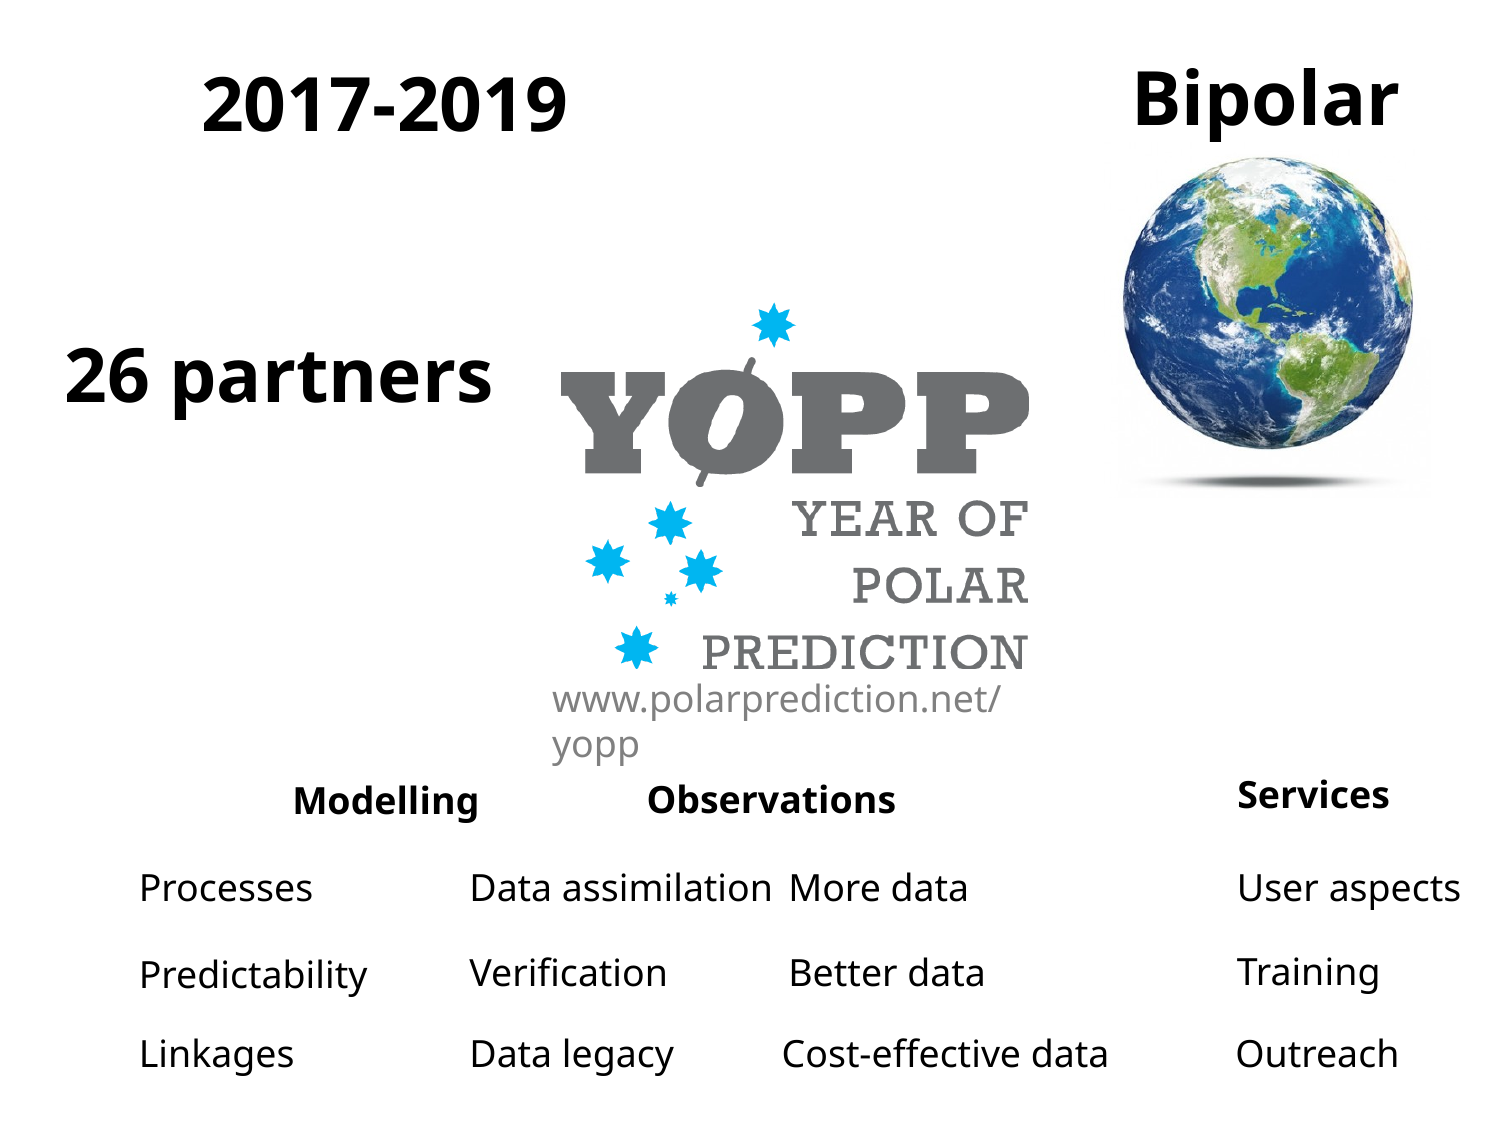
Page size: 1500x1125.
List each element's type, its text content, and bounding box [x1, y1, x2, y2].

text_box More data [833, 856, 1211, 916]
text_box Modelling [277, 769, 644, 830]
text_box Bipolar [1116, 42, 1500, 148]
text_box Observations [631, 772, 999, 829]
text_box Processes [123, 856, 349, 916]
text_box Linkages [123, 1023, 396, 1083]
picture [561, 301, 1029, 669]
text_box Data legacy [454, 1023, 754, 1083]
text_box 26 partners [49, 320, 556, 516]
picture [1104, 142, 1431, 499]
text_box Cost-effective data [766, 1023, 1125, 1083]
text_box www.polarprediction.net/yopp [537, 667, 1075, 772]
text_box Predictability [124, 943, 458, 1004]
text_box User aspects [1222, 856, 1500, 916]
text_box Better data [773, 941, 1058, 1002]
text_box 2017-2019 [186, 48, 730, 154]
text_box Outreach [1220, 1023, 1500, 1083]
text_box Data assimilation [454, 856, 833, 916]
text_box Services [1222, 763, 1411, 824]
text_box Training [1222, 940, 1500, 1001]
text_box Verification [454, 941, 754, 1002]
